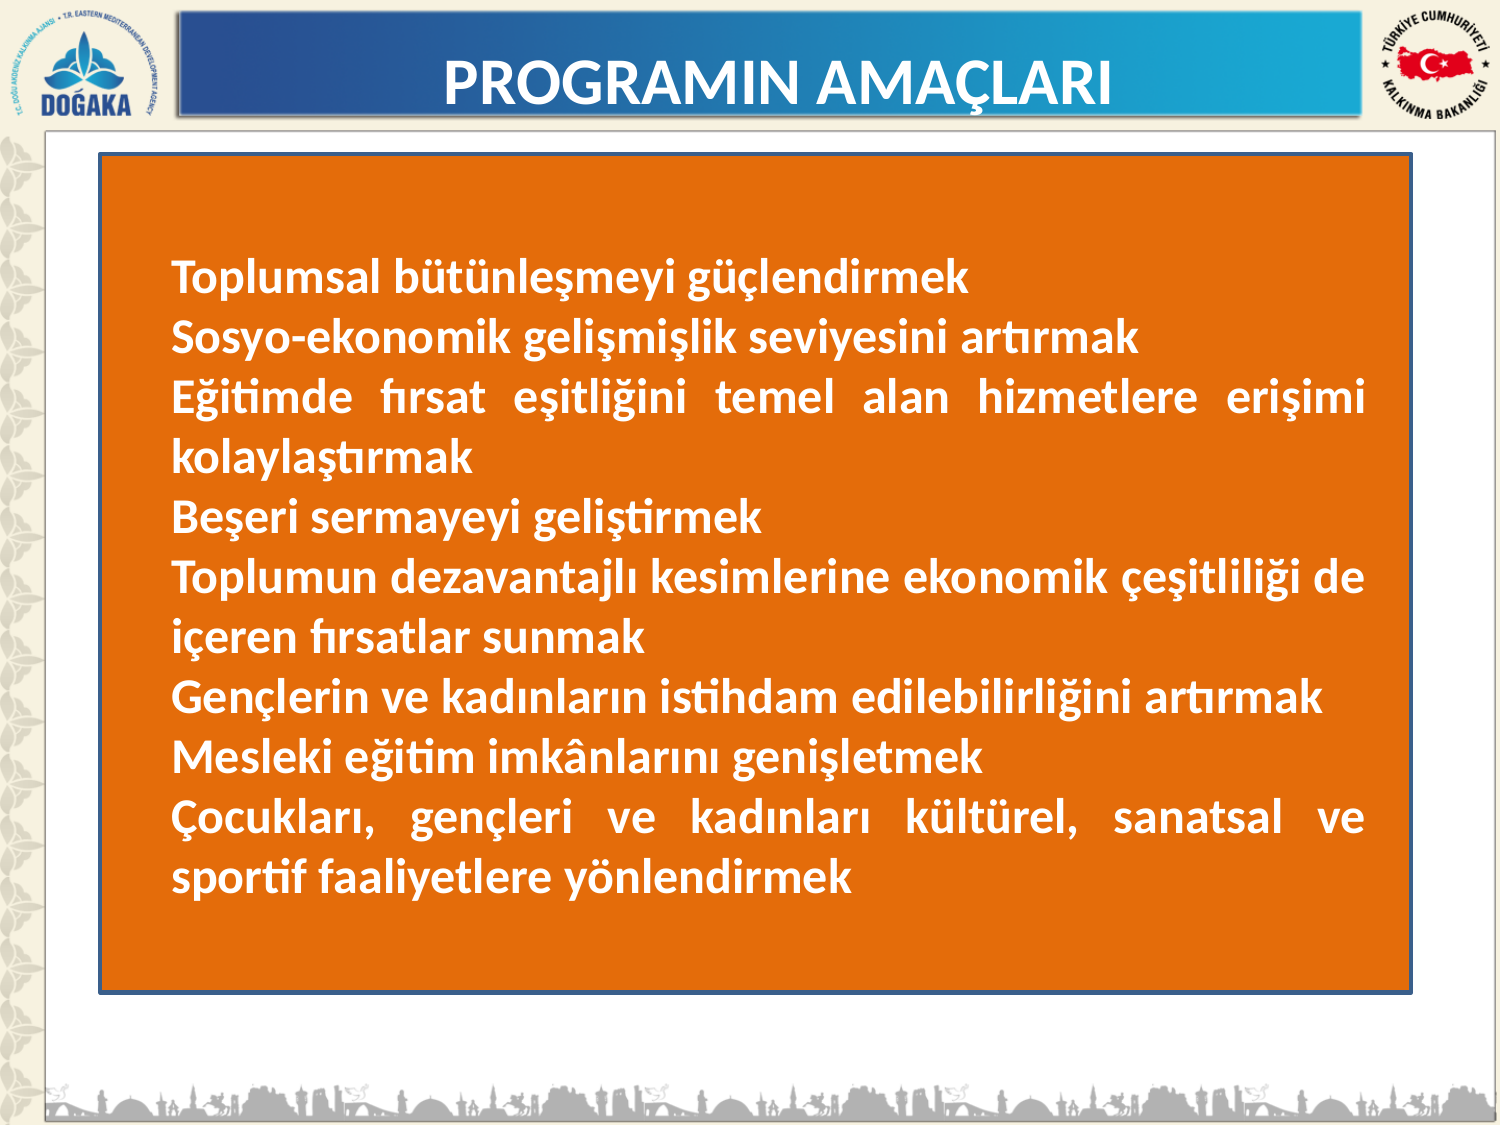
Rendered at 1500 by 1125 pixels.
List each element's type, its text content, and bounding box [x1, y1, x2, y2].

picture [0, 0, 1500, 1125]
text_box Toplumsal bütünleşmeyi güçlendirmek Sosyo-ekonomik gelişmişlik seviyesini artırmak Eğitimde fırsat eşitliğini temel alan hizmetlere erişimi kolaylaştırmak Beşeri sermayeyi geliştirmek Toplumun dezavantajlı kesimlerine ekonomik çeşitliliği de içeren fırsatlar sunmak Gençlerin ve kadınların istihdam edilebilirliğini artırmak Mesleki eğitim imkânlarını genişletmek Çocukları, gençleri ve kadınları kültürel, sanatsal ve sportif faaliyetlere yönlendirmek [98, 152, 1413, 995]
title PROGRAMIN AMAÇLARI [194, 30, 1365, 126]
